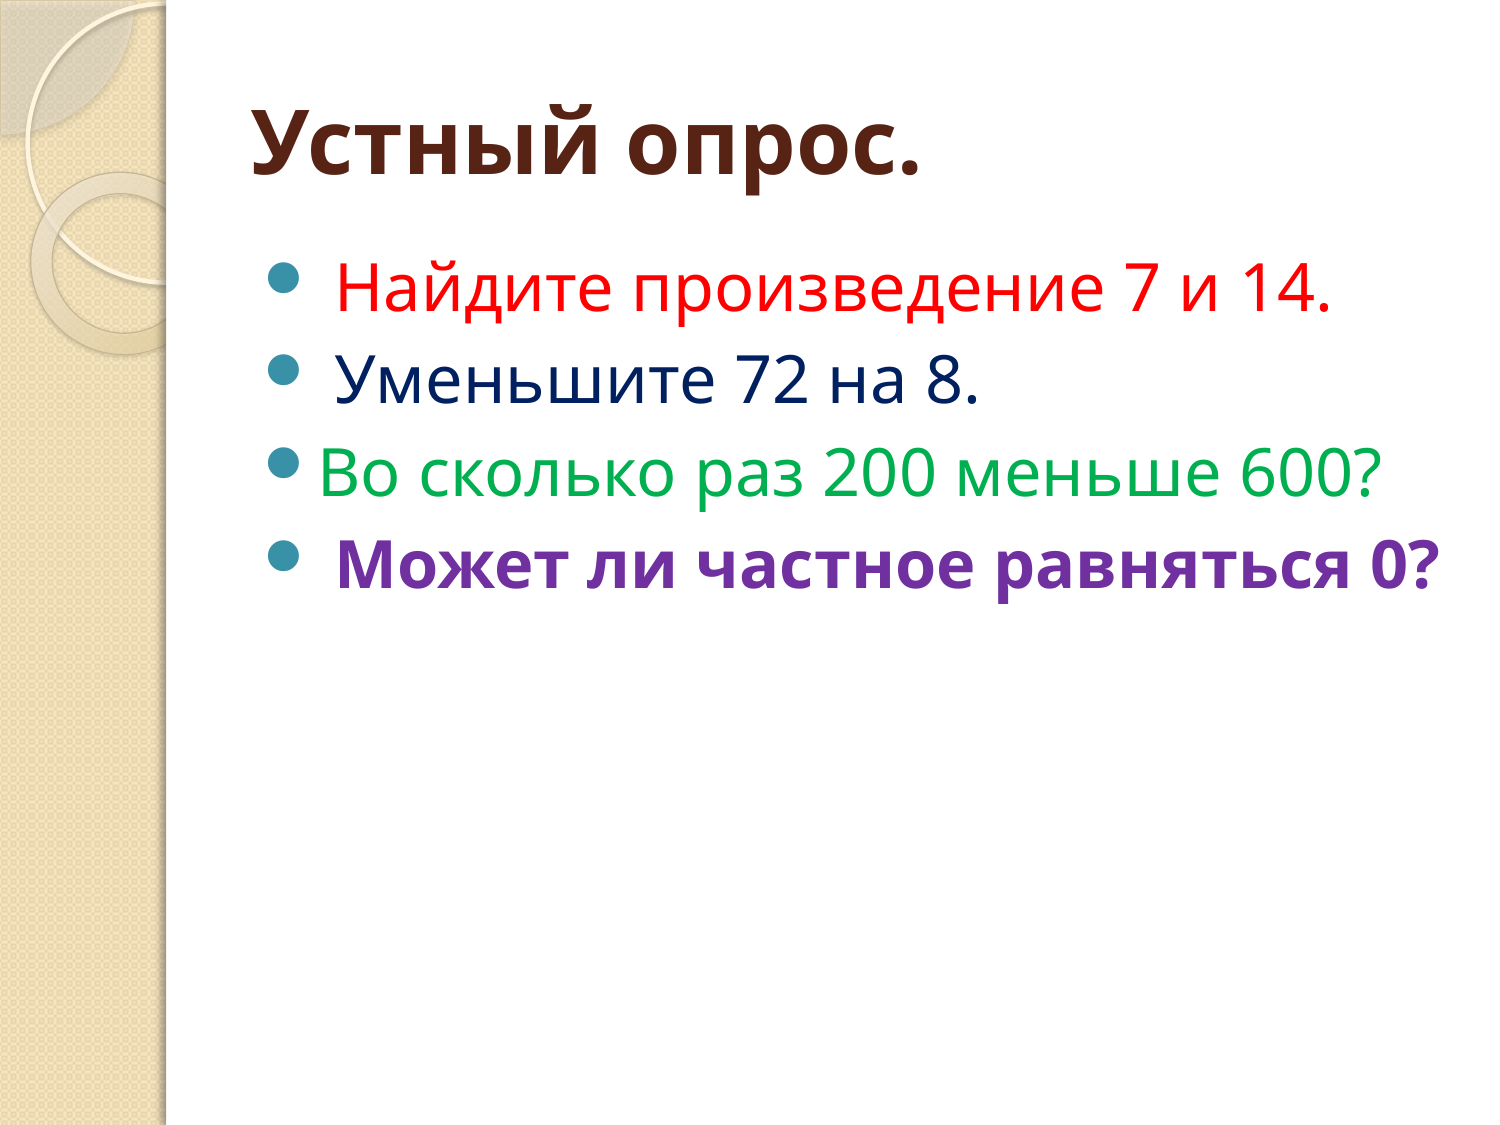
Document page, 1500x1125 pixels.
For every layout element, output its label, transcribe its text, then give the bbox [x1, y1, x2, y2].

list Найдите произведение 7 и 14. Уменьшите 72 на 8. Во сколько раз 200 меньше 600? Может ли частное равняться 0? [235, 237, 1466, 1025]
title Устный опрос. [235, 45, 1466, 233]
